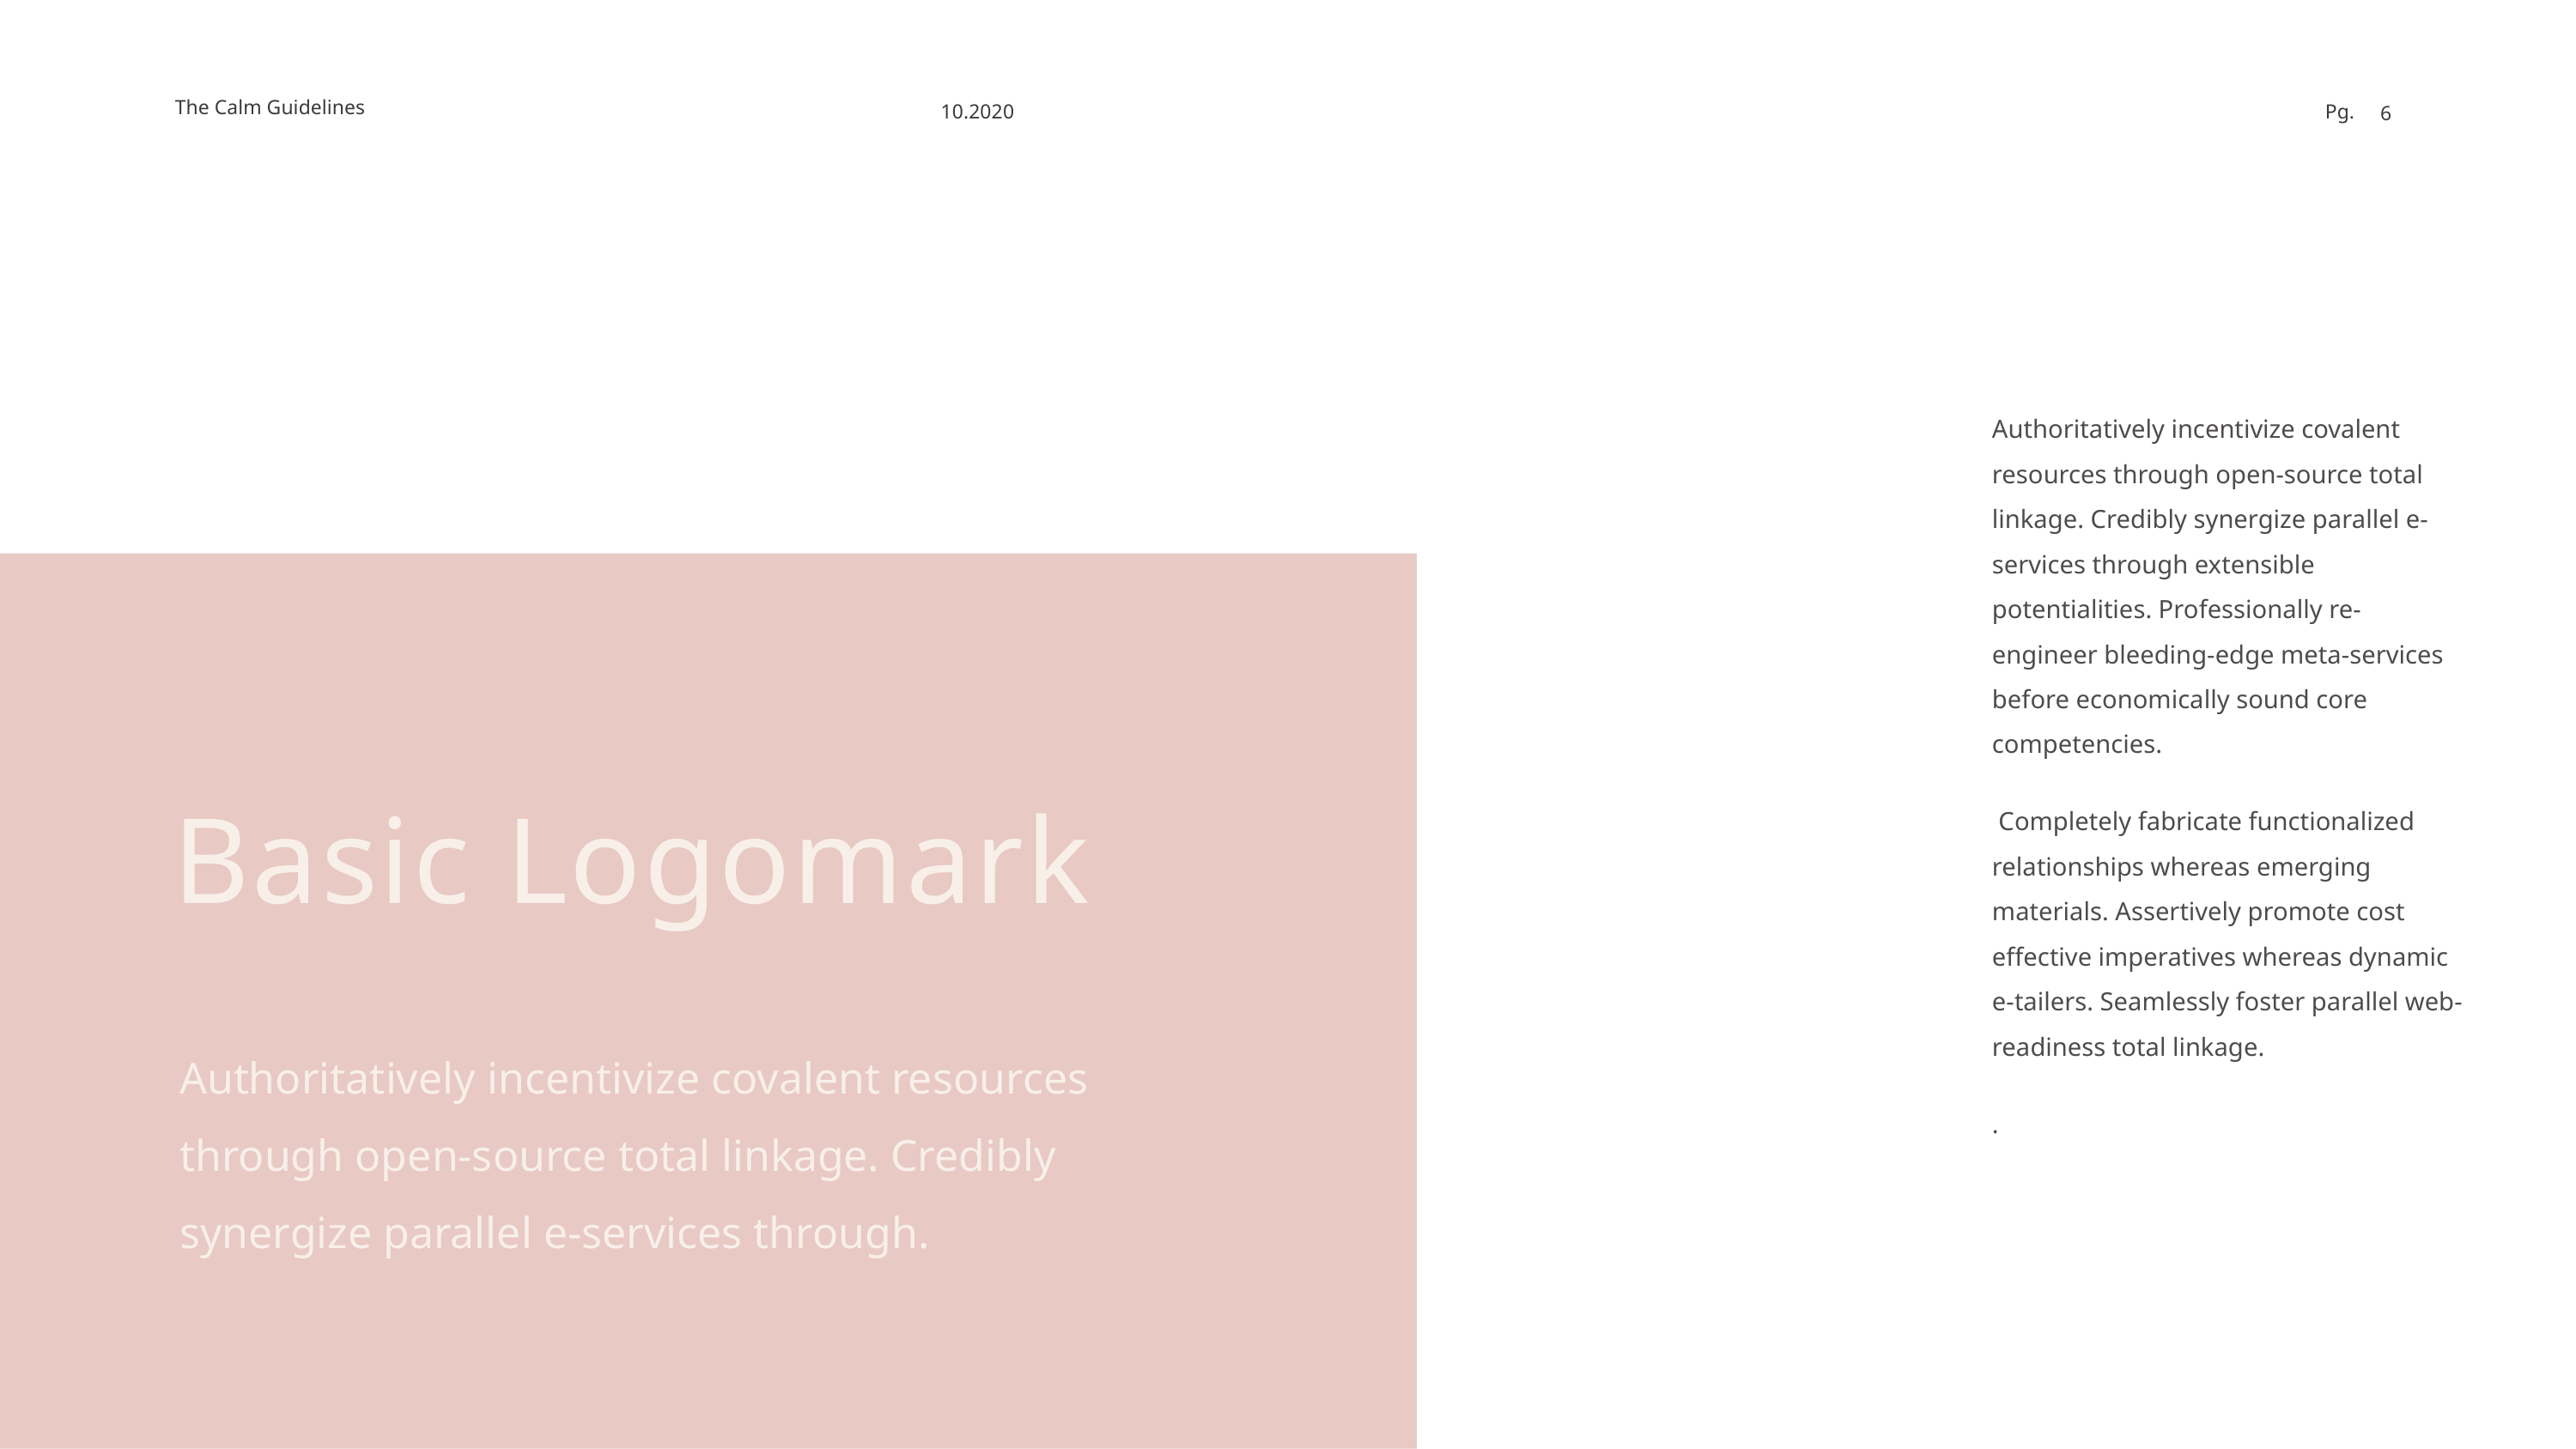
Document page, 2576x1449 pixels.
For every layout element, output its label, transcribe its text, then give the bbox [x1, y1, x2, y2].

text_box Authoritatively incentivize covalent resources through open-source total linkage. Credibly synergize parallel e-services through extensible potentialities. Professionally re-engineer bleeding-edge meta-services before economically sound core competencies. Completely fabricate functionalized relationships whereas emerging materials. Assertively promote cost effective imperatives whereas dynamic e-tailers. Seamlessly foster parallel web-readiness total linkage. . [1972, 388, 2486, 1286]
picture [0, 0, 1866, 1449]
